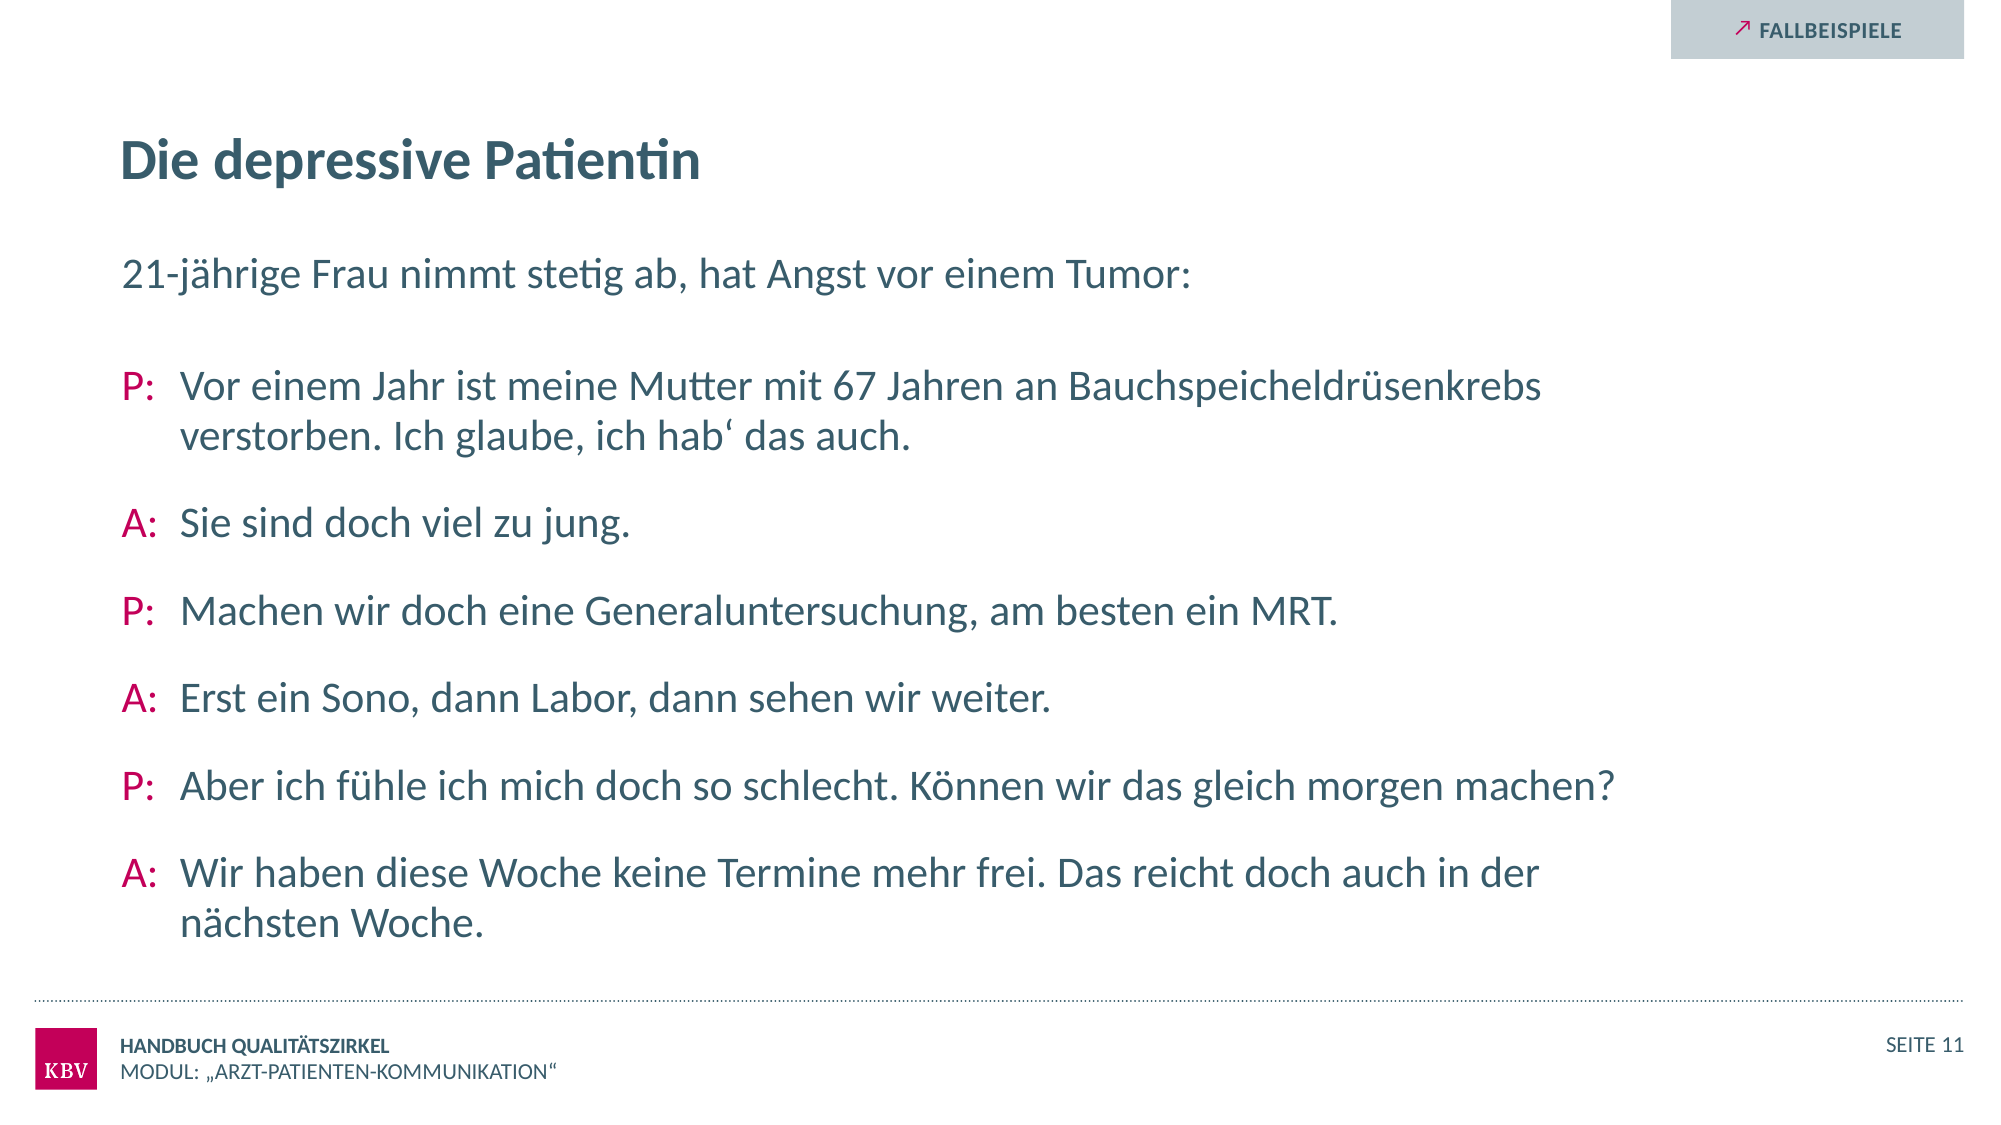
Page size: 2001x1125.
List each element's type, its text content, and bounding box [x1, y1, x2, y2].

slide_number Seite 11 [1787, 1030, 1965, 1057]
slide_number Modul: „Arzt-Patienten-Kommunikation“ [120, 1057, 1668, 1084]
title Die depressive Patientin [120, 129, 1880, 201]
text_box 21-jährige Frau nimmt stetig ab, hat Angst vor einem Tumor: P: Vor einem Jahr ist meine Mutter mit 67 Jahren an Bauchspeicheldrüsenkrebs verstorben. Ich glaube, ich hab‘ das auch. A: Sie sind doch viel zu jung. P: Machen wir doch eine Generaluntersuchung, am besten ein MRT. A: Erst ein Sono, dann Labor, dann sehen wir weiter. P: Aber ich fühle ich mich doch so schlecht. Können wir das gleich morgen machen? A: Wir haben diese Woche keine Termine mehr frei. Das reicht doch auch in der nächsten Woche. [106, 241, 1713, 972]
footer Handbuch Qualitätszirkel [120, 1030, 1668, 1057]
